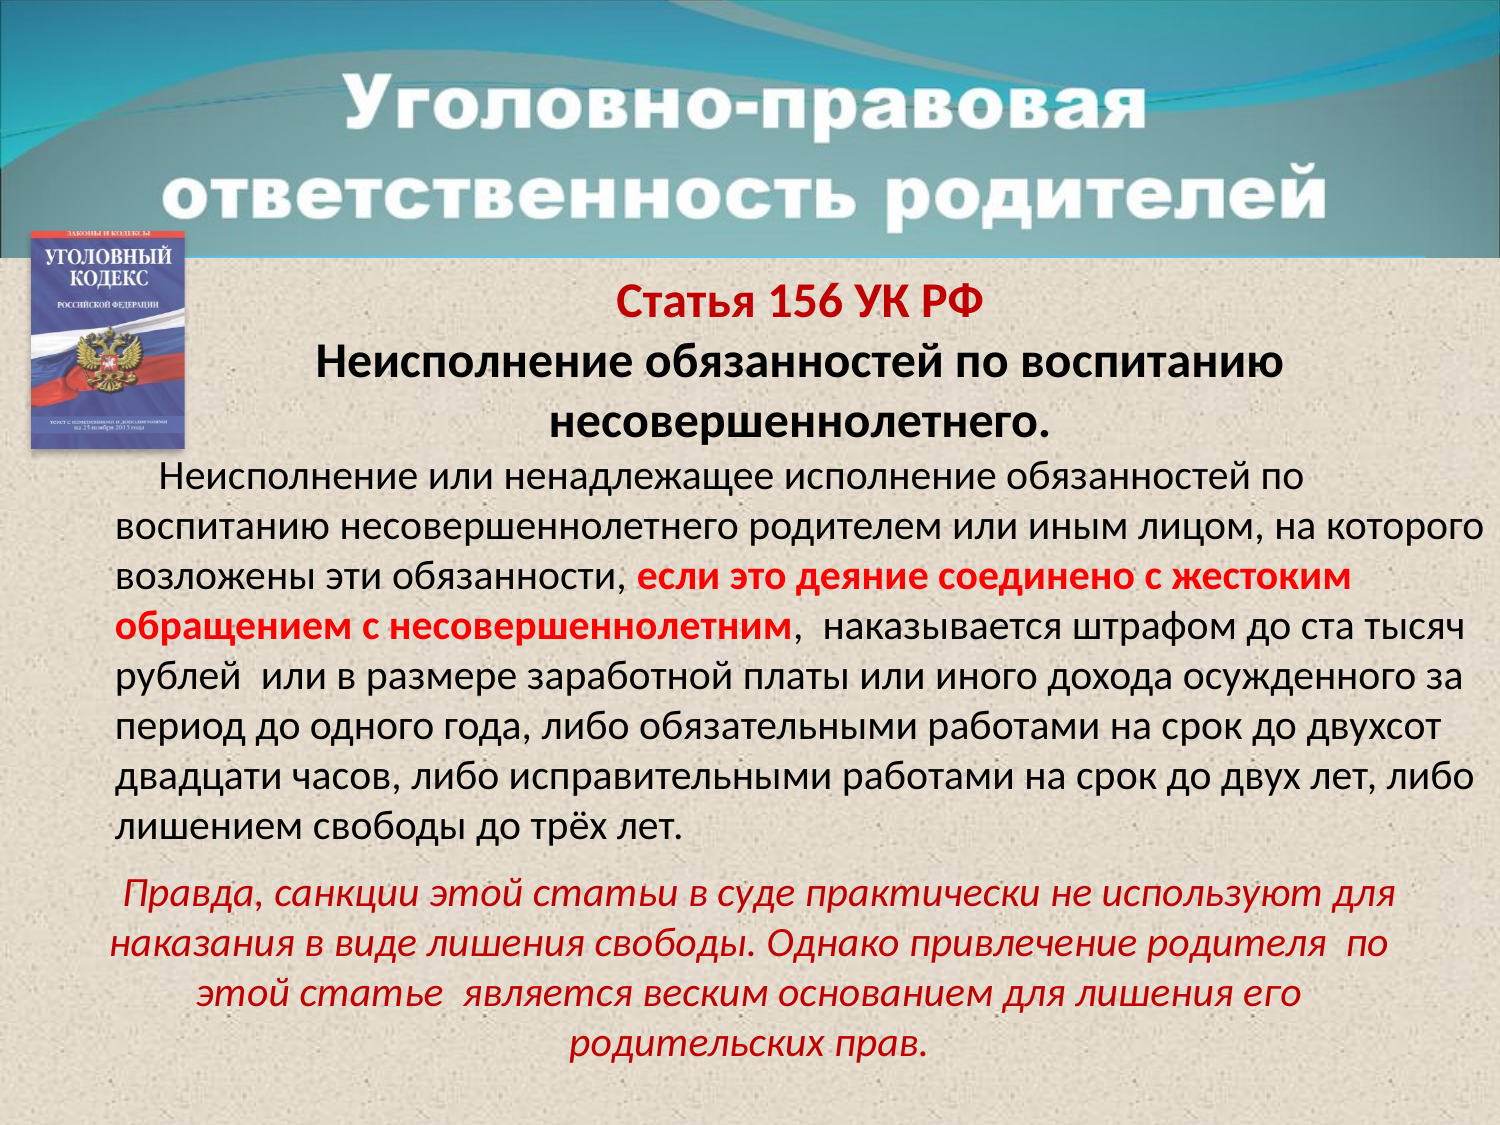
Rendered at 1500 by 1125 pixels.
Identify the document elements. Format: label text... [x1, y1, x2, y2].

text_box Статья 156 УК РФ Неисполнение обязанностей по воспитанию несовершеннолетнего. Неисполнение или ненадлежащее исполнение обязанностей по воспитанию несовершеннолетнего родителем или иным лицом, на которого возложены эти обязанности, если это деяние соединено с жестоким обращением с несовершеннолетним, наказывается штрафом до ста тысяч рублей или в размере заработной платы или иного дохода осужденного за период до одного года, либо обязательными работами на срок до двухсот двадцати часов, либо исправительными работами на срок до двух лет, либо лишением свободы до трёх лет. [100, 265, 1500, 855]
text_box Правда, санкции этой статьи в суде практически не используют для наказания в виде лишения свободы. Однако привлечение родителя по этой статье является веским основанием для лишения его родительских прав. [58, 857, 1441, 1073]
picture [0, 0, 1500, 1125]
